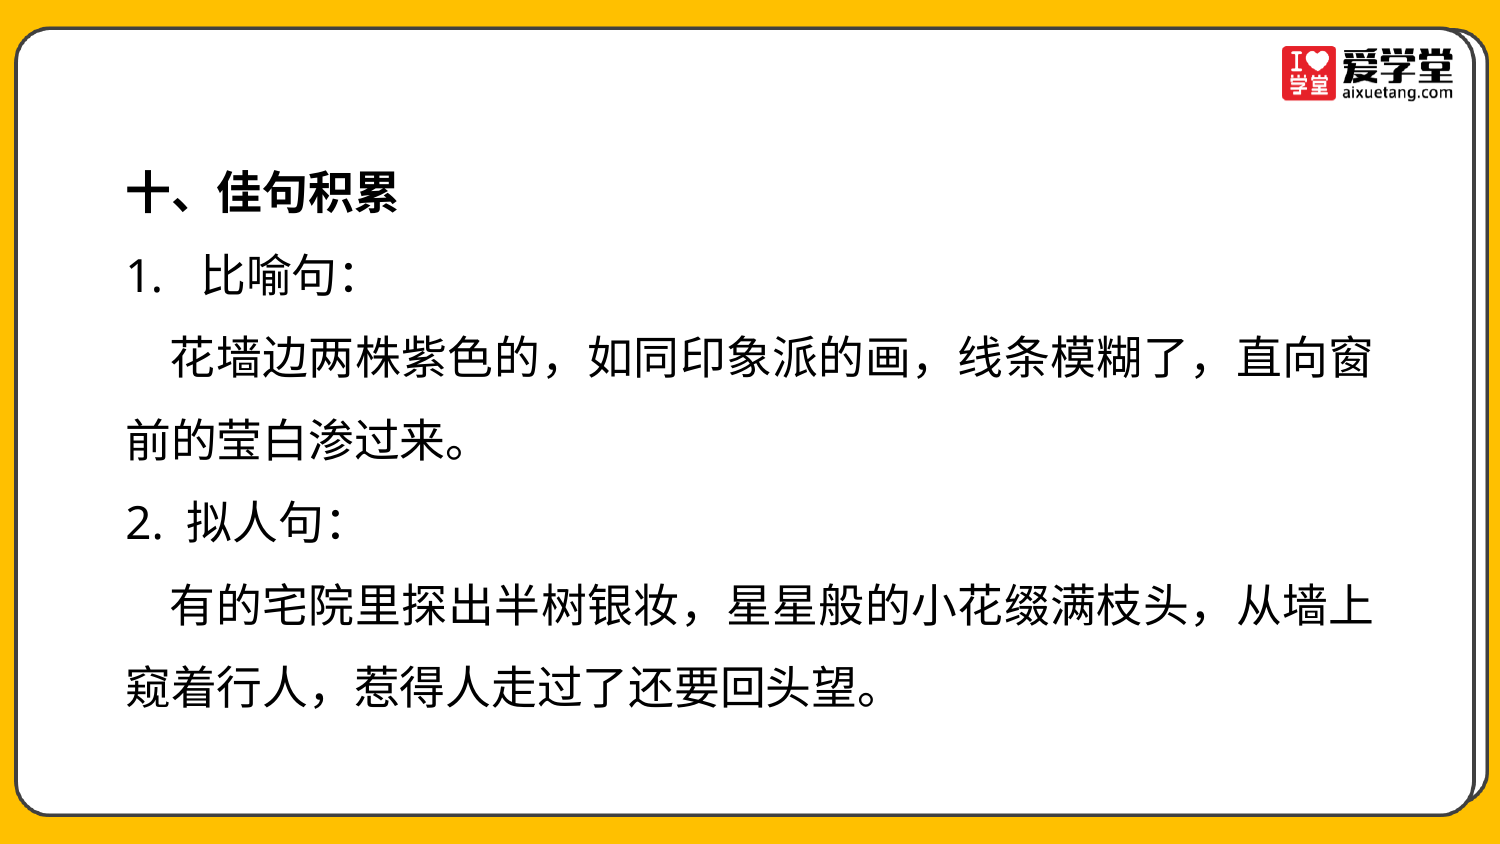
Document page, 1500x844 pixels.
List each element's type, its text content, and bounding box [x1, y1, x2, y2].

picture [0, 0, 1500, 844]
text_box 十、佳句积累 比喻句： 花墙边两株紫色的，如同印象派的画，线条模糊了，直向窗前的莹白渗过来。 2. 拟人句： 有的宅院里探出半树银妆，星星般的小花缀满枝头，从墙上窥着行人，惹得人走过了还要回头望。 [110, 129, 1390, 721]
